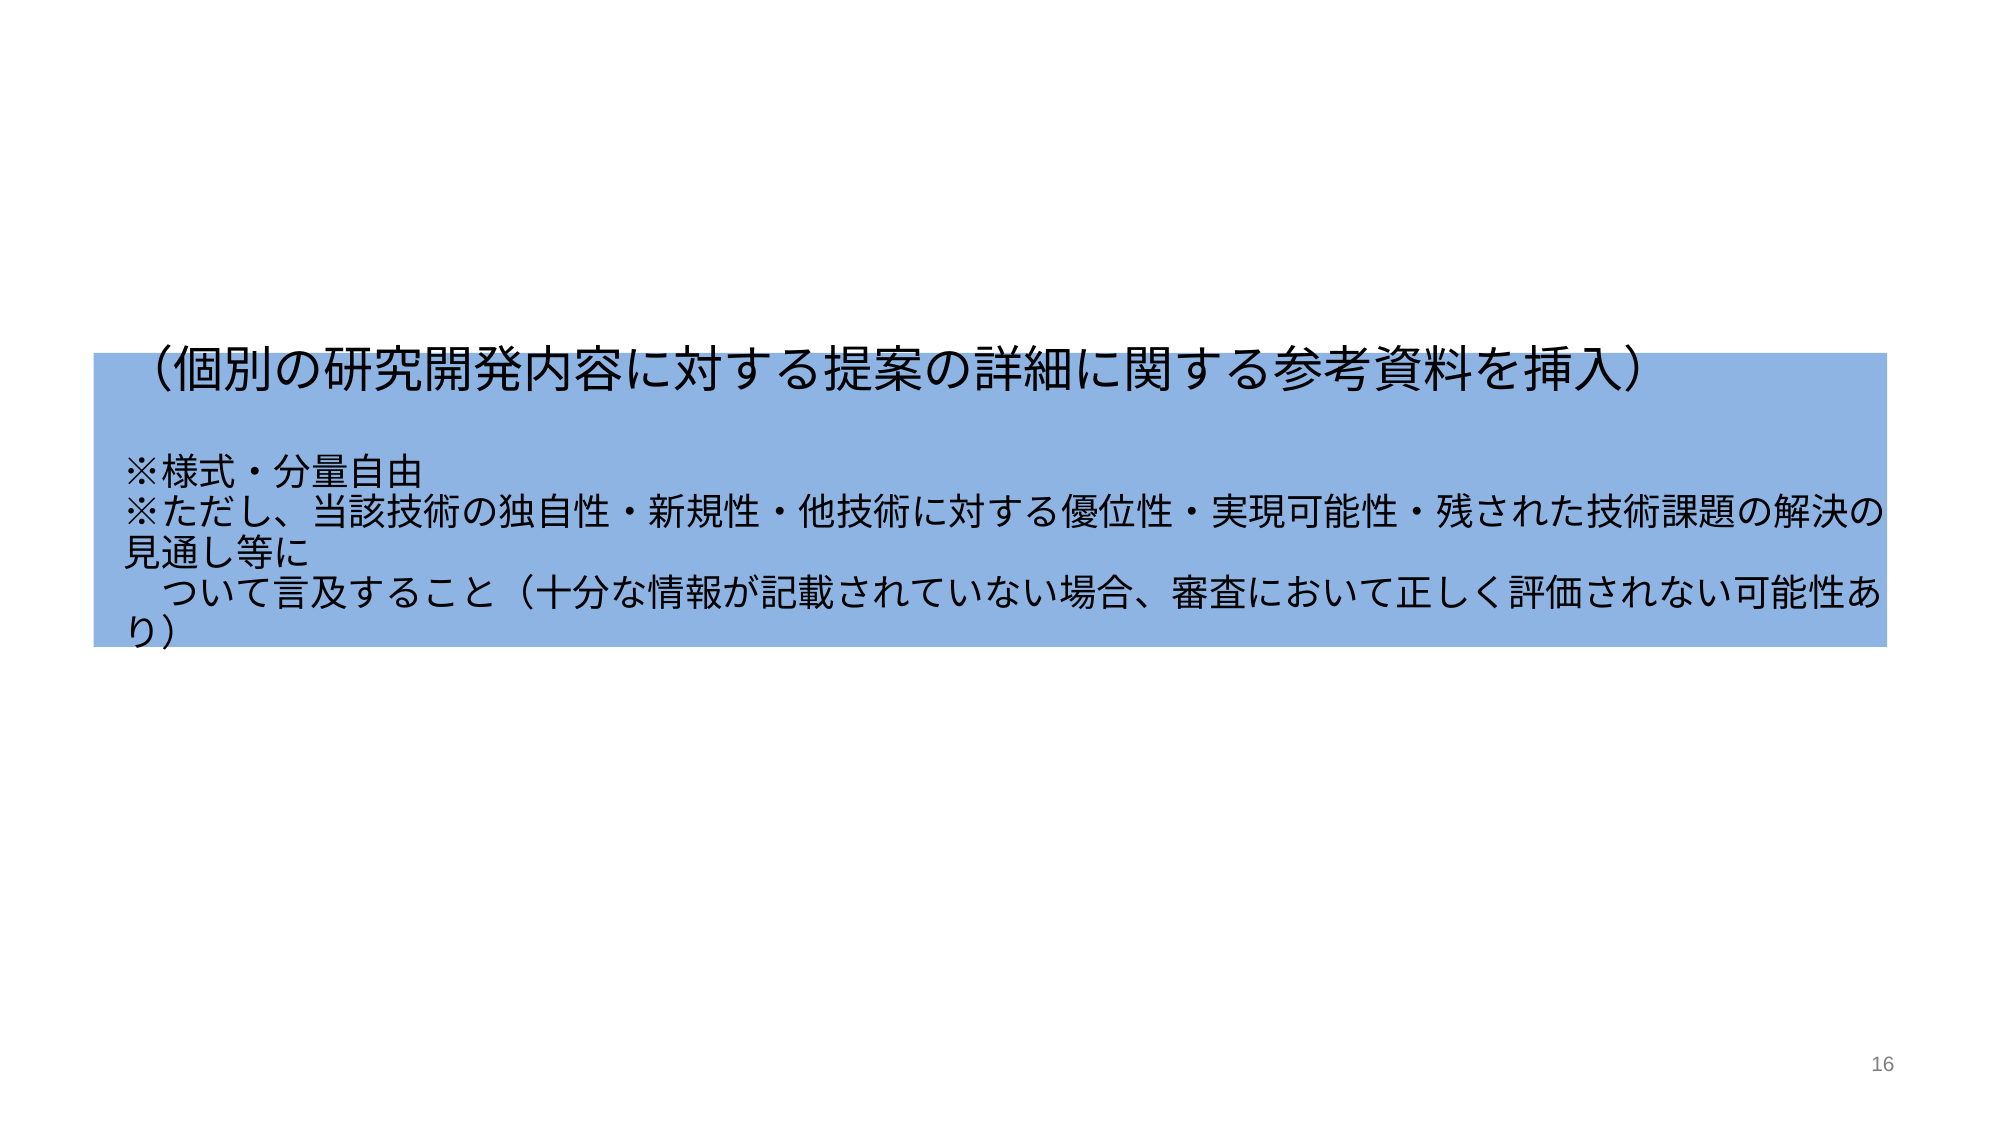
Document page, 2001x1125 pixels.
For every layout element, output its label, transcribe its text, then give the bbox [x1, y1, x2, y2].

title （個別の研究開発内容に対する提案の詳細に関する参考資料を挿入） ※様式・分量自由 ※ただし、当該技術の独自性・新規性・他技術に対する優位性・実現可能性・残された技術課題の解決の見通し等に ついて言及すること（十分な情報が記載されていない場合、審査において正しく評価されない可能性あり） [93, 352, 1888, 647]
